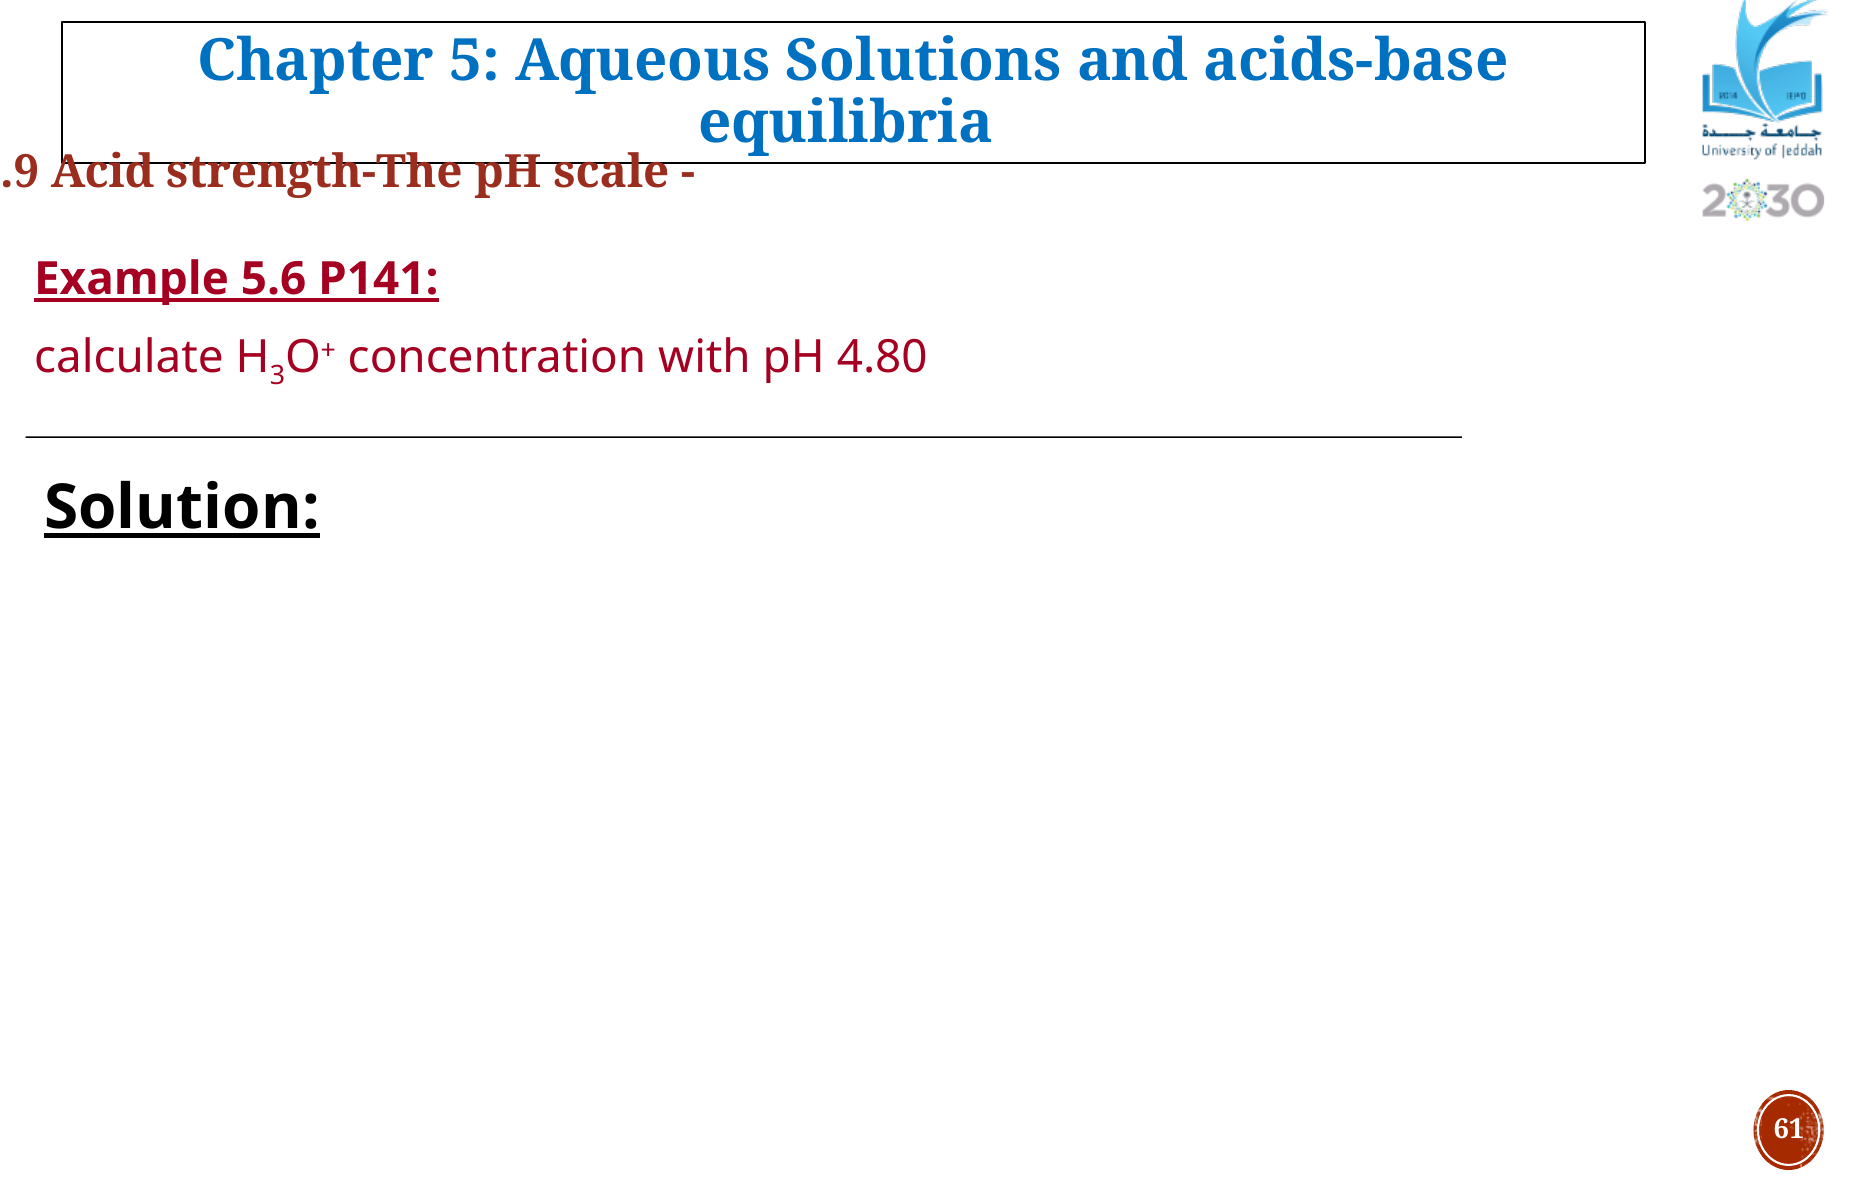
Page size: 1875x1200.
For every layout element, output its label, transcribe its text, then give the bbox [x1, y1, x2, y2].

text_box Acid and Base Strength [137, 0, 1680, 129]
list Example 5.6 P141: calculate H3O+ concentration with pH 4.80 [0, 247, 1449, 525]
text_box 5.9 Acid strength-The pH scale - [0, 134, 723, 205]
text_box Chapter 5: Aqueous Solutions and acids-base equilibria [61, 21, 1646, 164]
slide_number 61 [1739, 1097, 1838, 1162]
picture [1681, 0, 1846, 227]
text_box Solution: [29, 459, 1479, 549]
